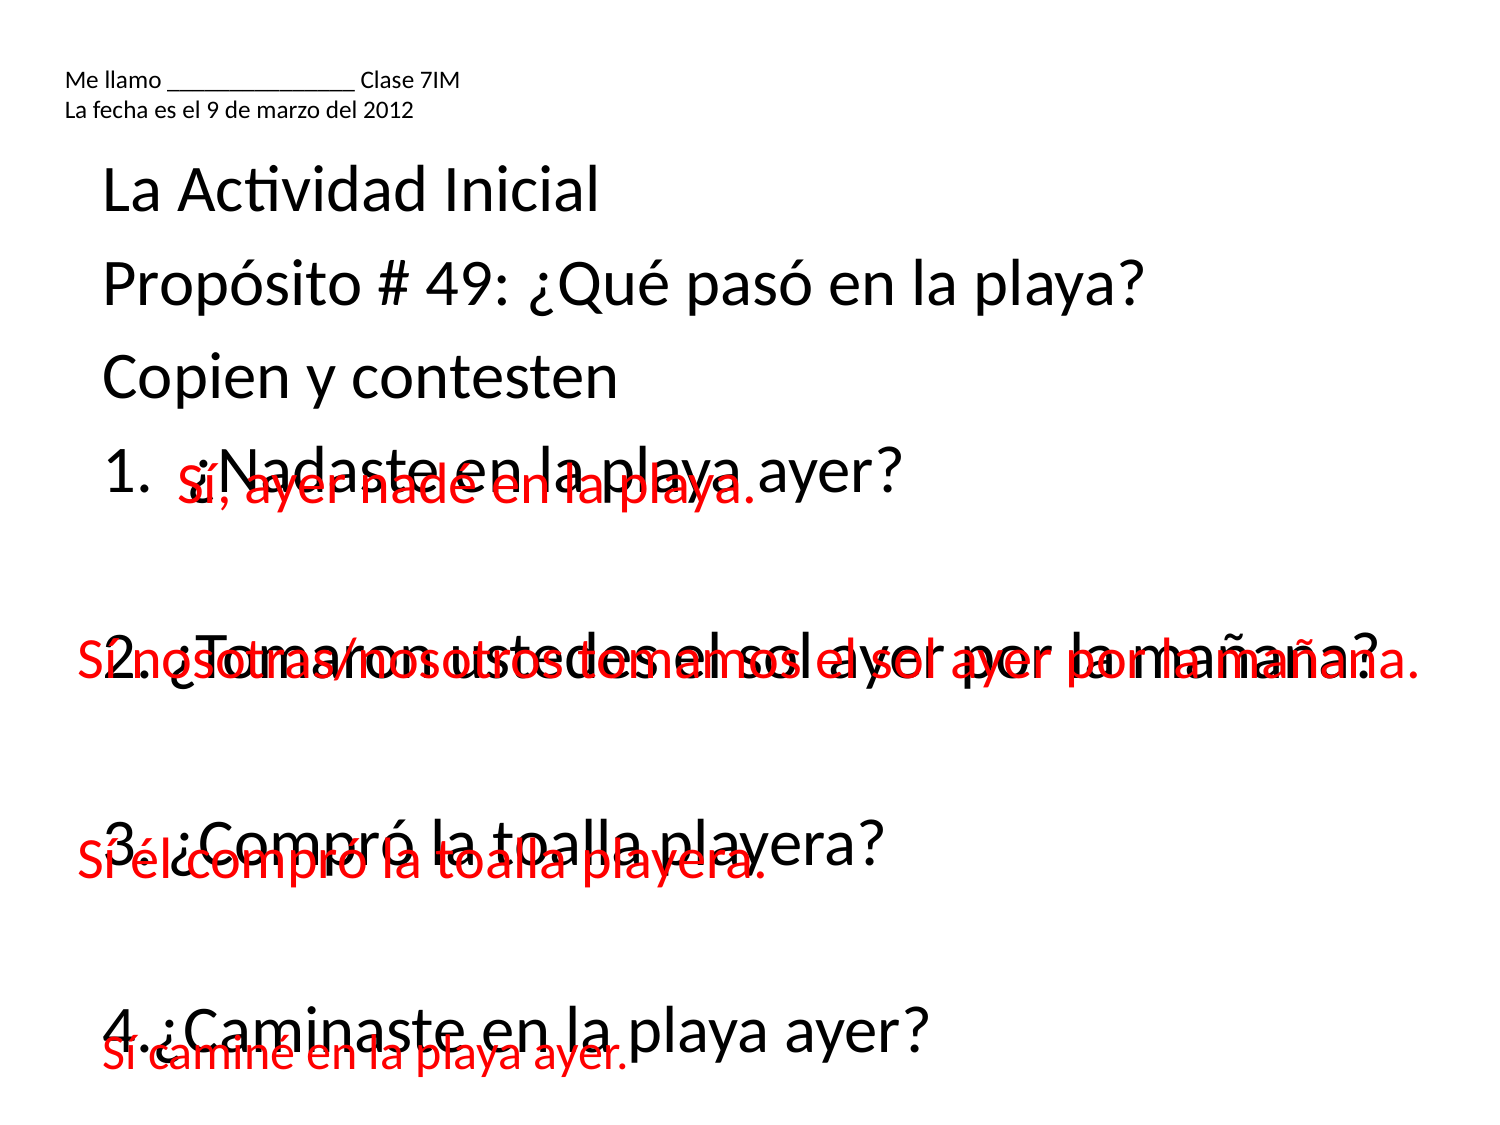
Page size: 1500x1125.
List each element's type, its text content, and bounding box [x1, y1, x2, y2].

subtitle La Actividad Inicial Propósito # 49: ¿Qué pasó en la playa? Copien y contesten ¿Nadaste en la playa ayer? 2. ¿Tomaron ustedes el sol ayer por la mañana? 3. ¿Compró la toalla playera? 4.¿Caminaste en la playa ayer? [87, 698, 1425, 1088]
text_box Sí, ayer nadé en la playa. [162, 437, 1050, 523]
subtitle La Actividad Inicial Propósito # 49: ¿Qué pasó en la playa? Copien y contesten ¿Nadaste en la playa ayer? 2. ¿Tomaron ustedes el sol ayer por la mañana? 3. ¿Compró la toalla playera? 4.¿Caminaste en la playa ayer? [87, 137, 1425, 612]
text_box Sí caminé en la playa ayer. [87, 1012, 1125, 1088]
text_box Me llamo _______________ Clase 7IM La fecha es el 9 de marzo del 2012 [49, 24, 1400, 163]
text_box Sí nosotras/nosotros tomamos el sol ayer por la mañana. [50, 612, 1500, 698]
text_box Sí él compró la toalla playera. [62, 812, 1288, 898]
